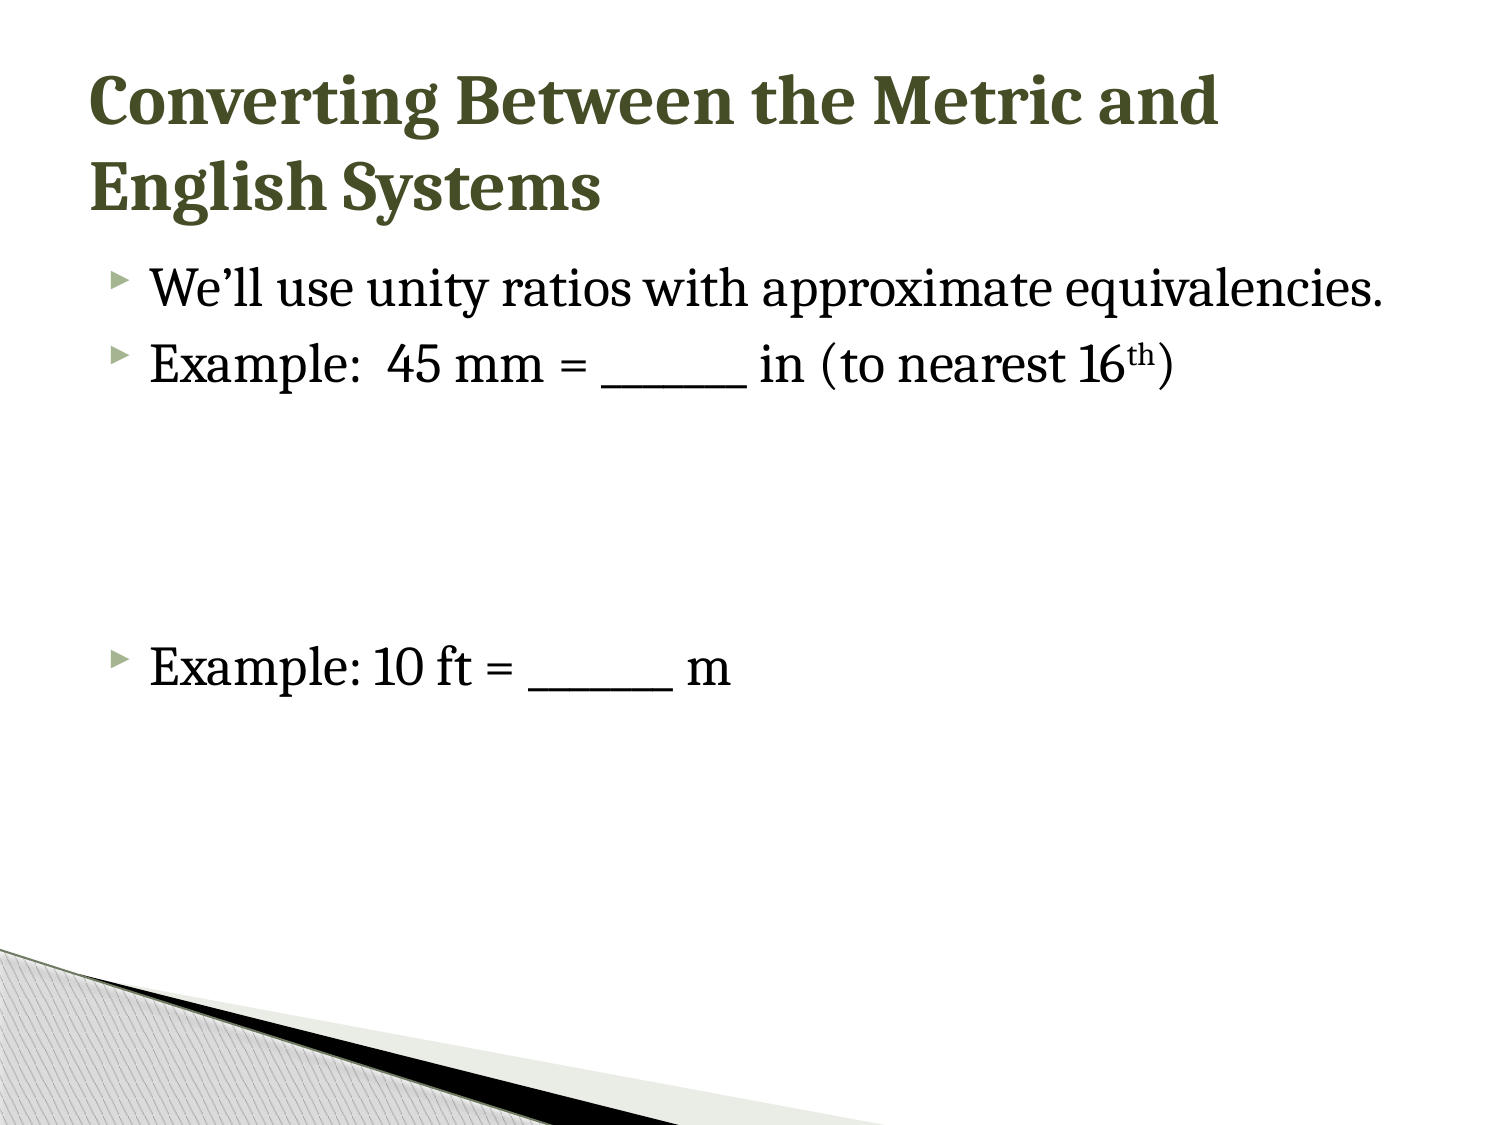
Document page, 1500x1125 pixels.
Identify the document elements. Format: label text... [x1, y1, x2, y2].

title Converting Between the Metric and English Systems [75, 45, 1425, 233]
list We’ll use unity ratios with approximate equivalencies. Example: 45 mm = _______ in (to nearest 16th) Example: 10 ft = _______ m [75, 243, 1500, 986]
